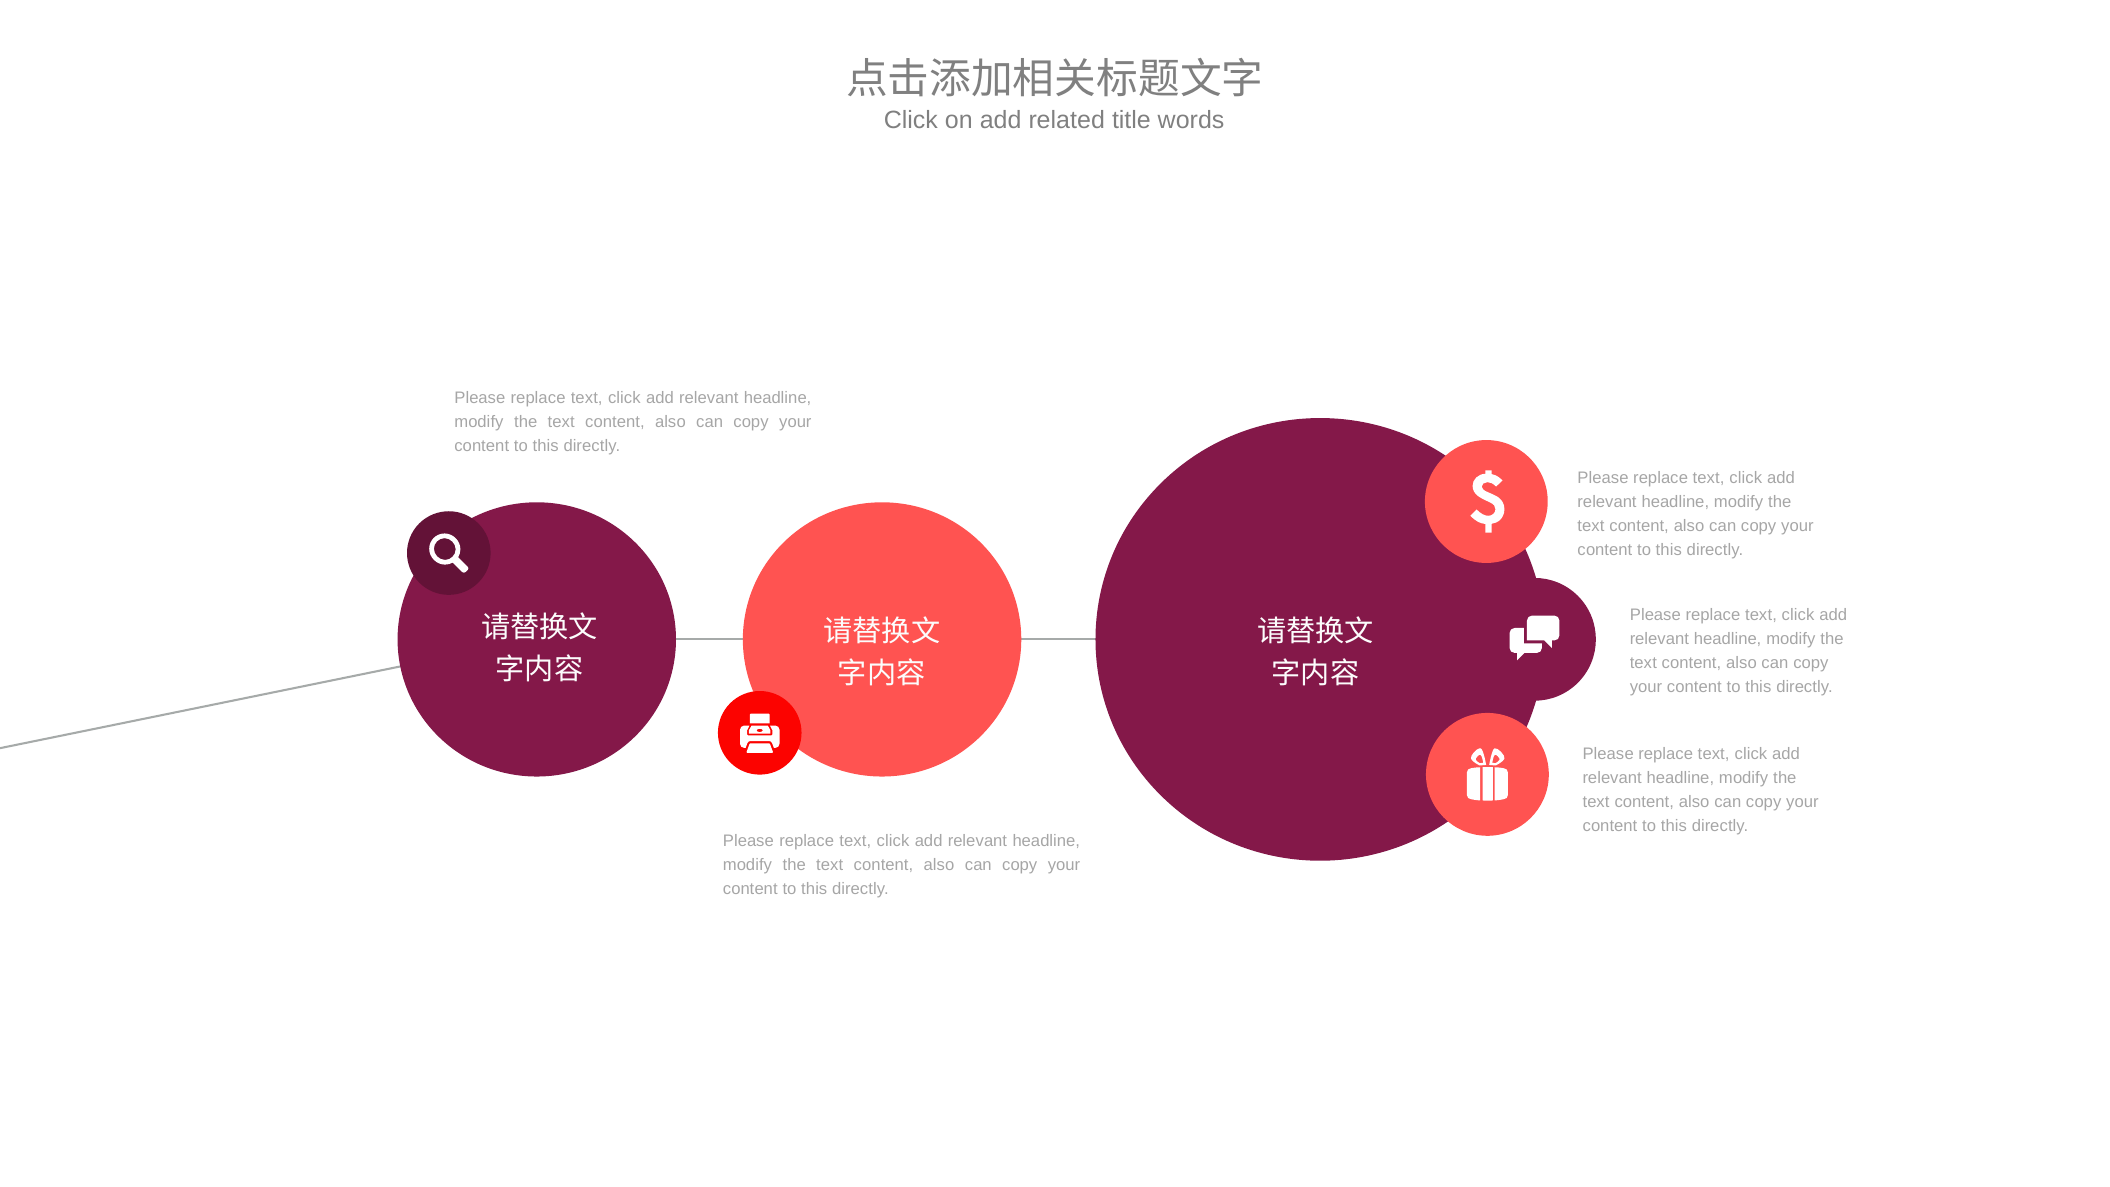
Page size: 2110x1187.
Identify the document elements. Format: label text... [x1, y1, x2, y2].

text_box Please replace text, click add relevant headline, modify the text content, also can copy your content to this directly. [723, 826, 1081, 898]
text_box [406, 511, 491, 595]
text_box 请替换文字内容 [815, 605, 948, 690]
text_box 点击添加相关标题文字 [803, 44, 1307, 107]
text_box 请替换文字内容 [1243, 605, 1388, 690]
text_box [1424, 440, 1548, 563]
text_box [717, 690, 802, 775]
text_box Click on add related title words [864, 95, 1246, 158]
text_box Please replace text, click add relevant headline, modify the text content, also can copy your content to this directly. [1582, 738, 1821, 835]
text_box [1095, 418, 1537, 861]
text_box [397, 592, 454, 750]
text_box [1425, 712, 1549, 836]
list Please replace text, click add relevant headline, modify the text content, also can copy your content to this directly. [454, 382, 813, 1057]
text_box Please replace text, click add relevant headline, modify the text content, also can copy your content to this directly. [1577, 462, 1817, 559]
text_box [813, 502, 1022, 777]
text_box Please replace text, click add relevant headline, modify the text content, also can copy your content to this directly. [1629, 600, 1865, 696]
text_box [1473, 577, 1596, 701]
